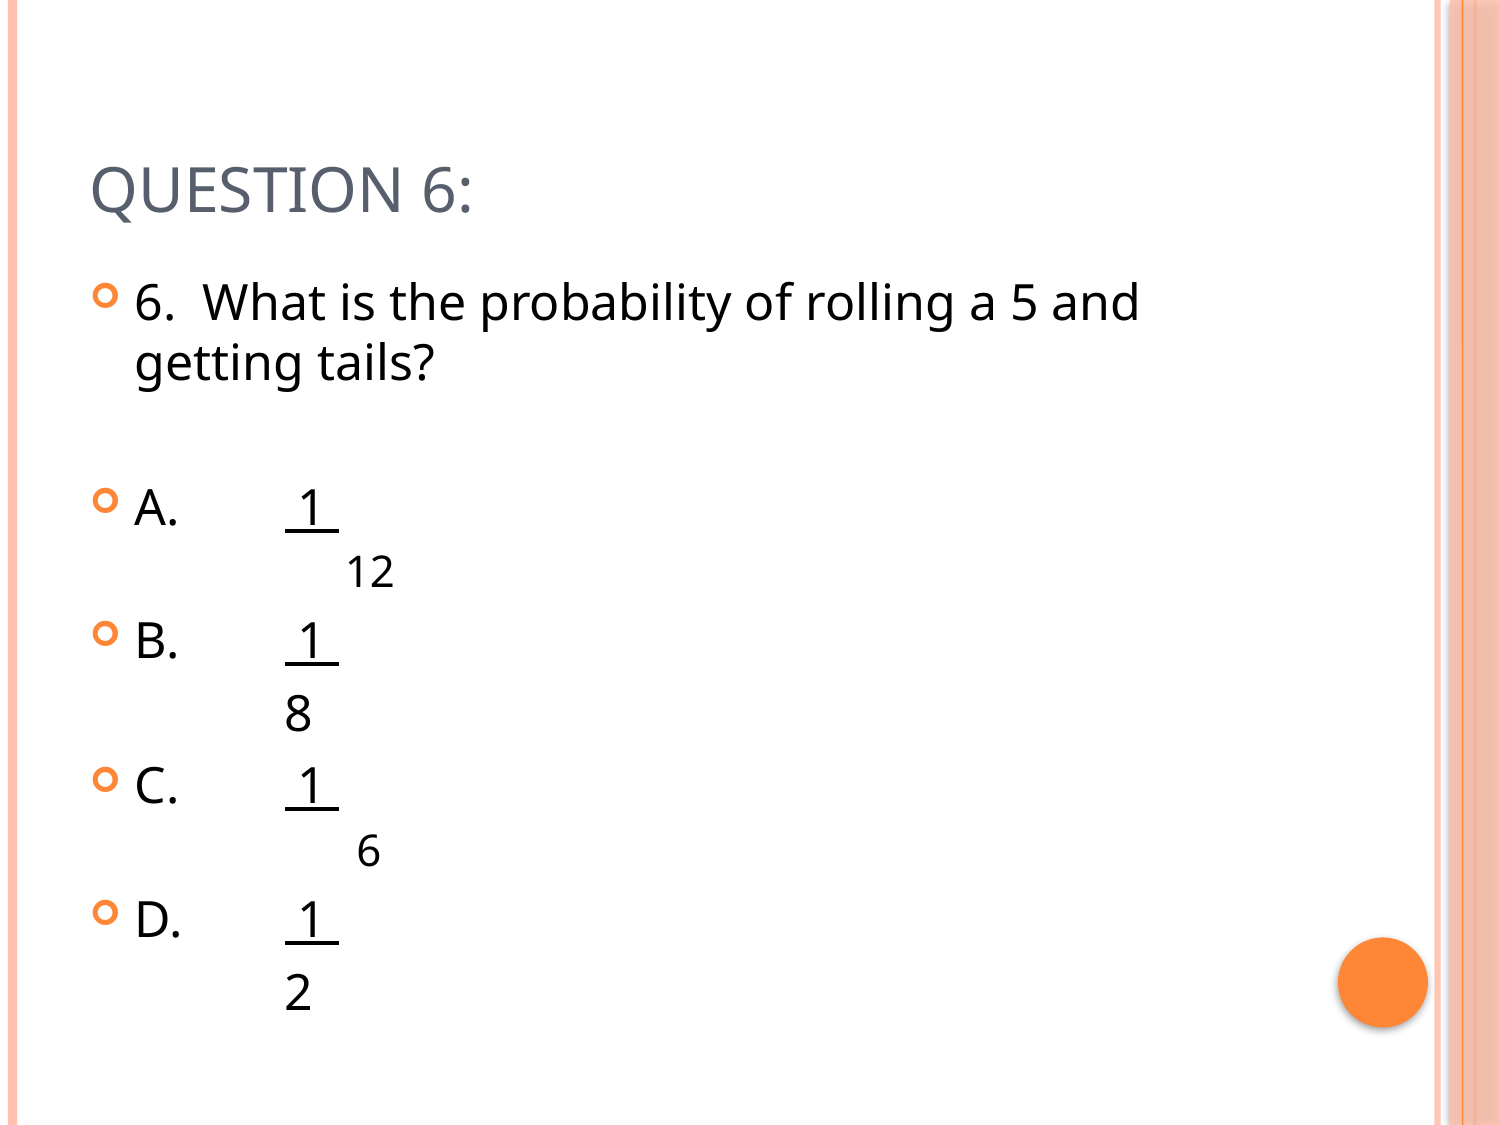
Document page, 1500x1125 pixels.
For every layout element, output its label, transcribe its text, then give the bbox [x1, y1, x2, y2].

list 6. What is the probability of rolling a 5 and getting tails? A. 1 12 B. 1 8 C. 1 6 D. 1 2 [75, 262, 1300, 1062]
title Question 6: [75, 45, 1300, 233]
